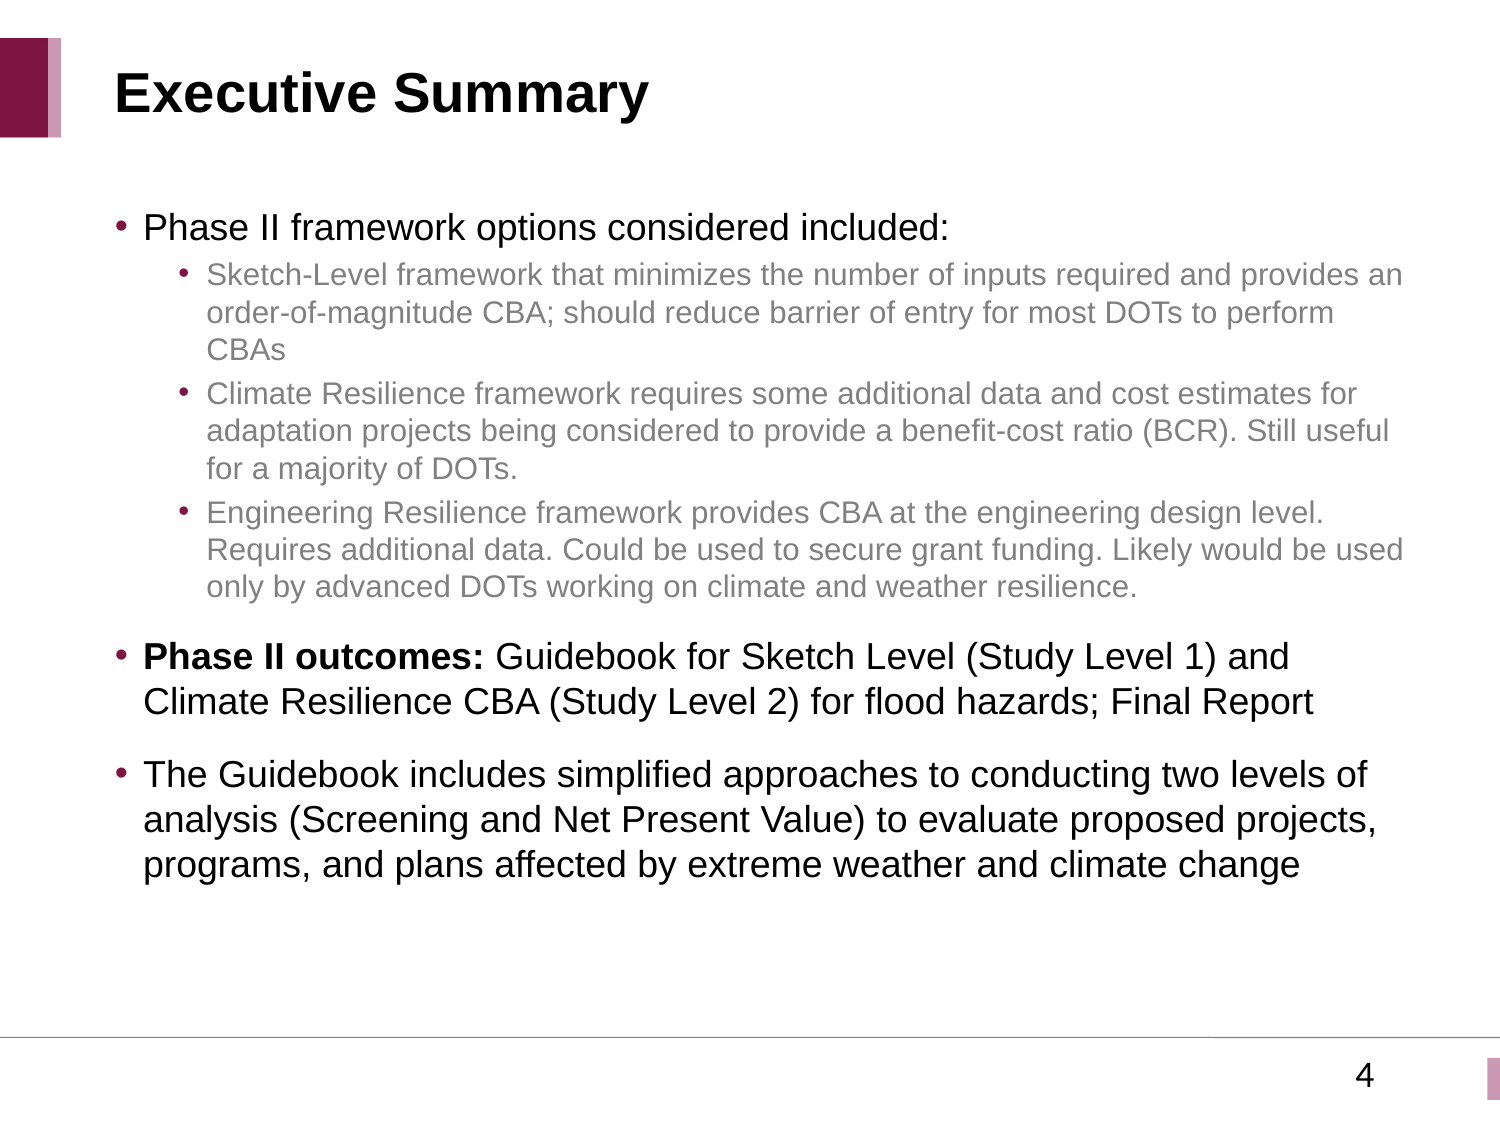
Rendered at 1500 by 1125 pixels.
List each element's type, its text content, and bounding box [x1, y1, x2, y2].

title Executive Summary [99, 37, 1438, 143]
picture [0, 37, 63, 138]
slide_number 4 [1059, 1042, 1397, 1103]
list Phase II framework options considered included: Sketch-Level framework that minimizes the number of inputs required and provides an order-of-magnitude CBA; should reduce barrier of entry for most DOTs to perform CBAs Climate Resilience framework requires some additional data and cost estimates for adaptation projects being considered to provide a benefit-cost ratio (BCR). Still useful for a majority of DOTs. Engineering Resilience framework provides CBA at the engineering design level. Requires additional data. Could be used to secure grant funding. Likely would be used only by advanced DOTs working on climate and weather resilience. Phase II outcomes: Guidebook for Sketch Level (Study Level 1) and Climate Resilience CBA (Study Level 2) for flood hazards; Final Report The Guidebook includes simplified approaches to conducting two levels of analysis (Screening and Net Present Value) to evaluate proposed projects, programs, and plans affected by extreme weather and climate change [99, 195, 1438, 1004]
